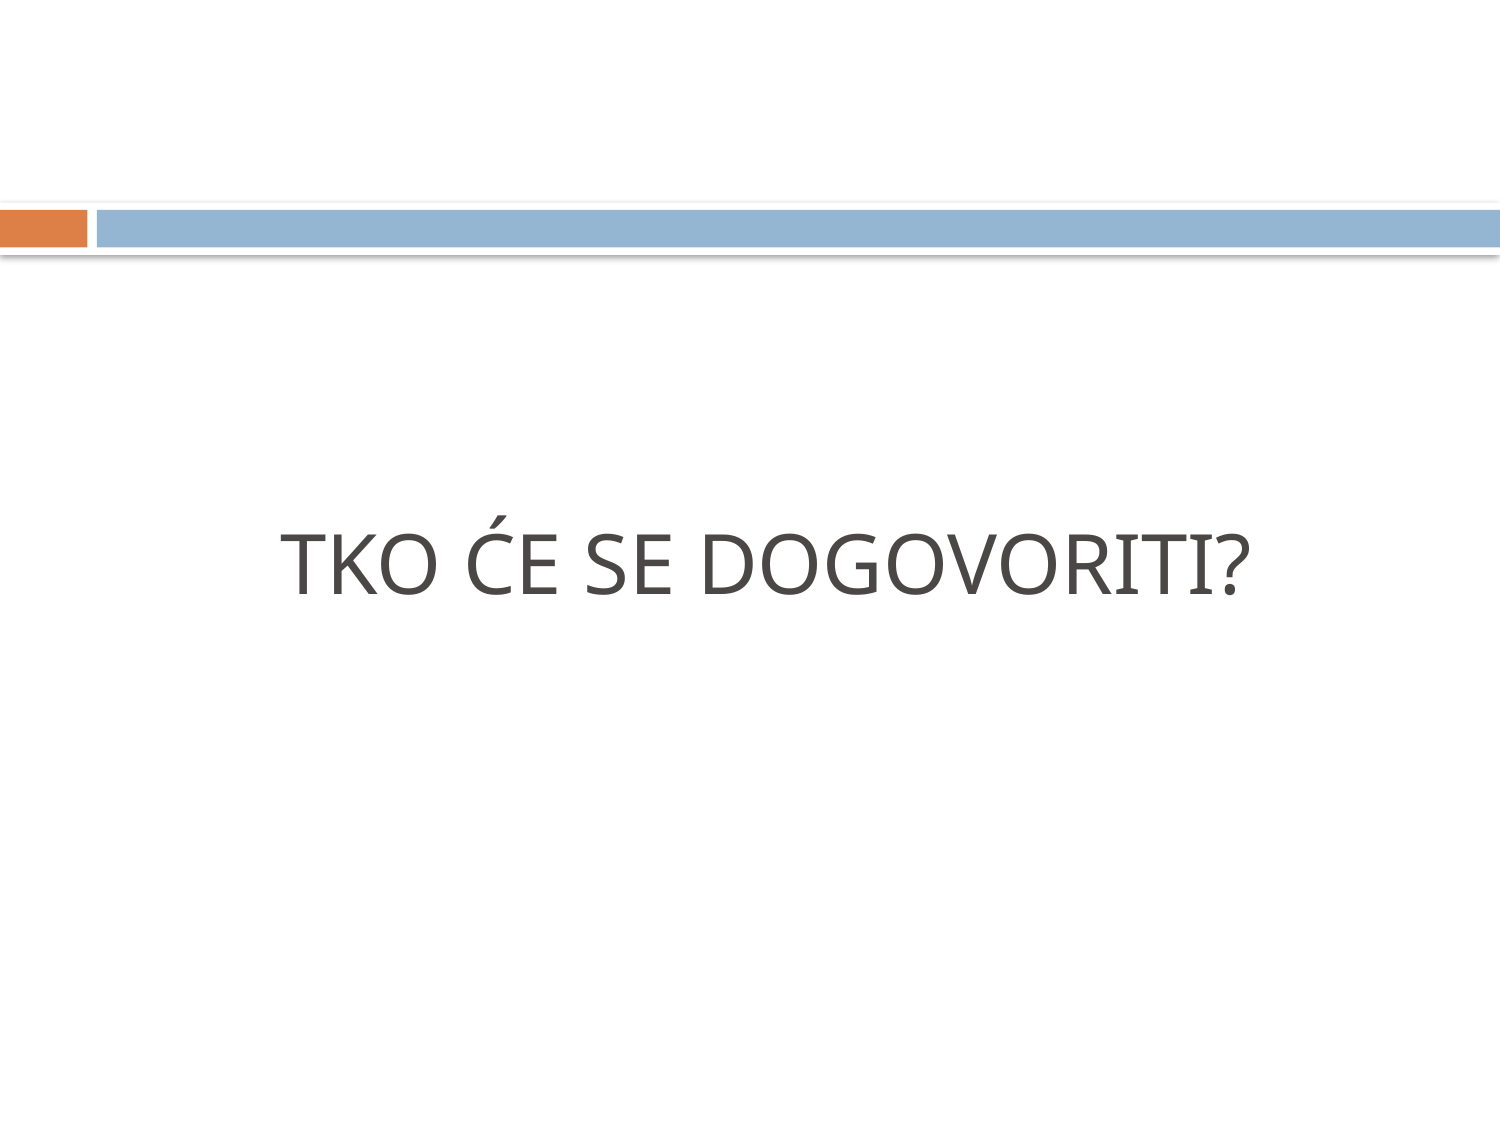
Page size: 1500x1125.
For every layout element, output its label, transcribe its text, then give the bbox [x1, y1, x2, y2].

text_box TKO ĆE SE DOGOVORITI? [104, 503, 1451, 619]
